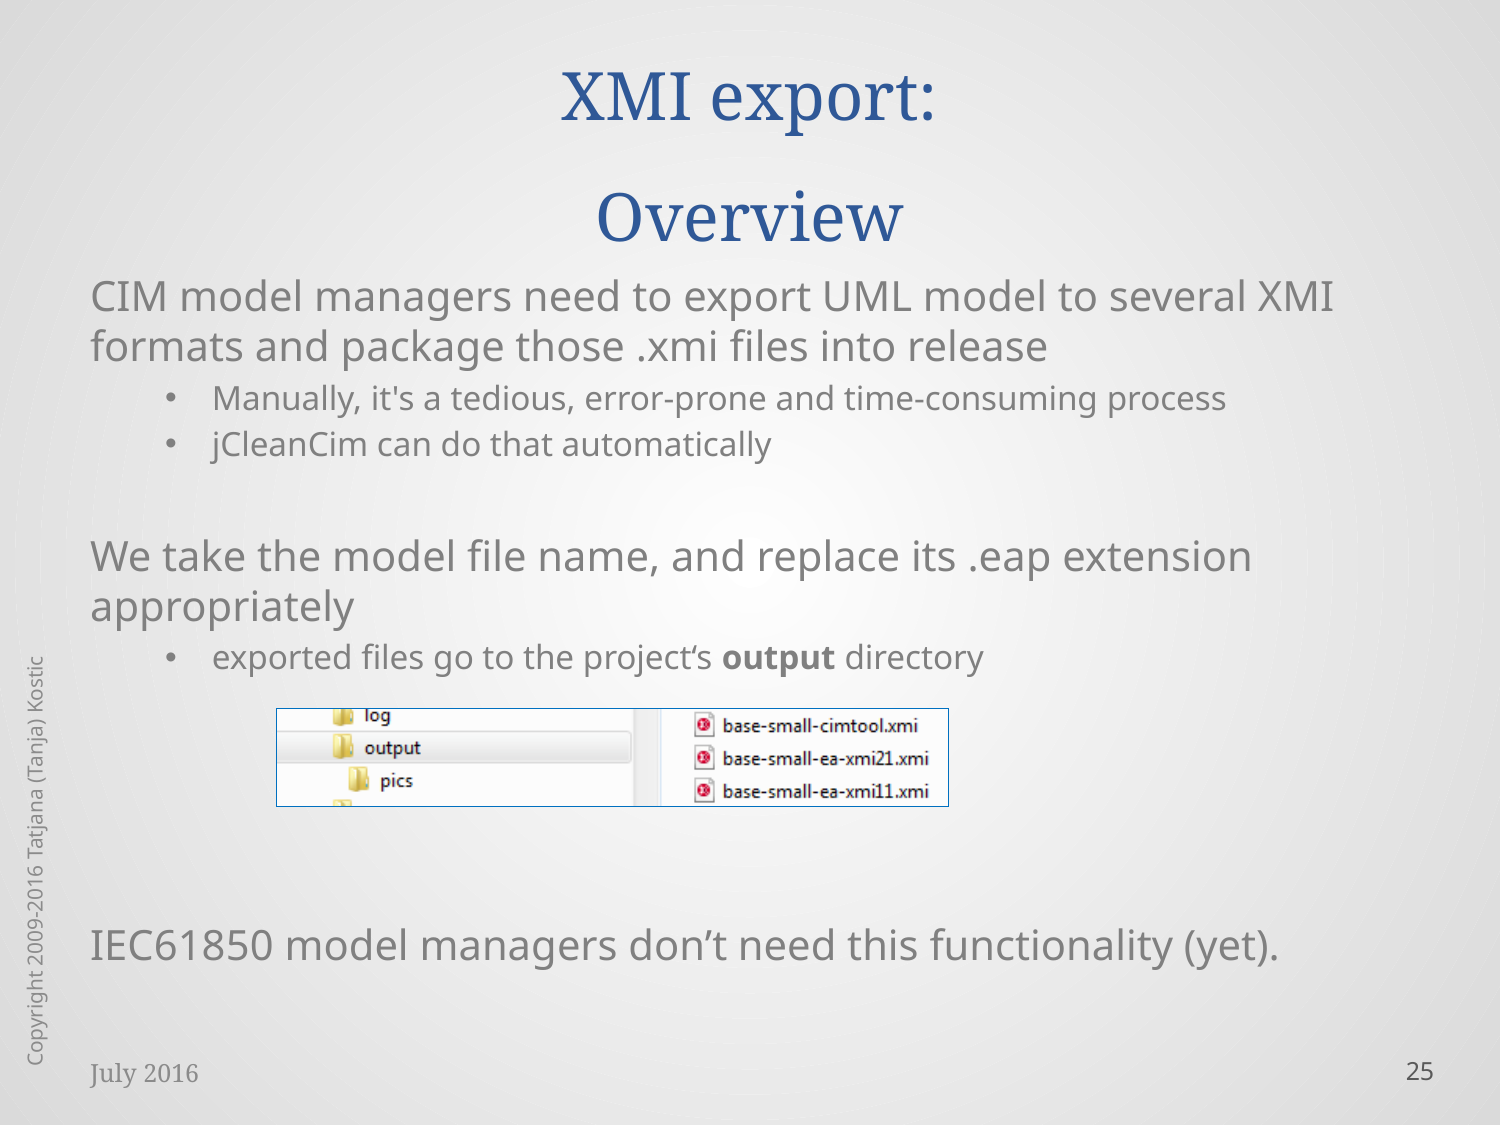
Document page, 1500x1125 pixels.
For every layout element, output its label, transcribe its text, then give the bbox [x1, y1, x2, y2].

slide_number 25 [1401, 1042, 1494, 1103]
picture [277, 708, 949, 807]
list CIM model managers need to export UML model to several XMI formats and package those .xmi files into release Manually, it's a tedious, error-prone and time-consuming process jCleanCim can do that automatically We take the model file name, and replace its .eap extension appropriately exported files go to the project‘s output directory IEC61850 model managers don’t need this functionality (yet). [75, 262, 1425, 1005]
footer Copyright 2009-2016 Tatjana (Tanja) Kostic [18, 621, 54, 1101]
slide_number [75, 1042, 313, 1103]
title XMI export: Overview [75, 0, 1425, 262]
